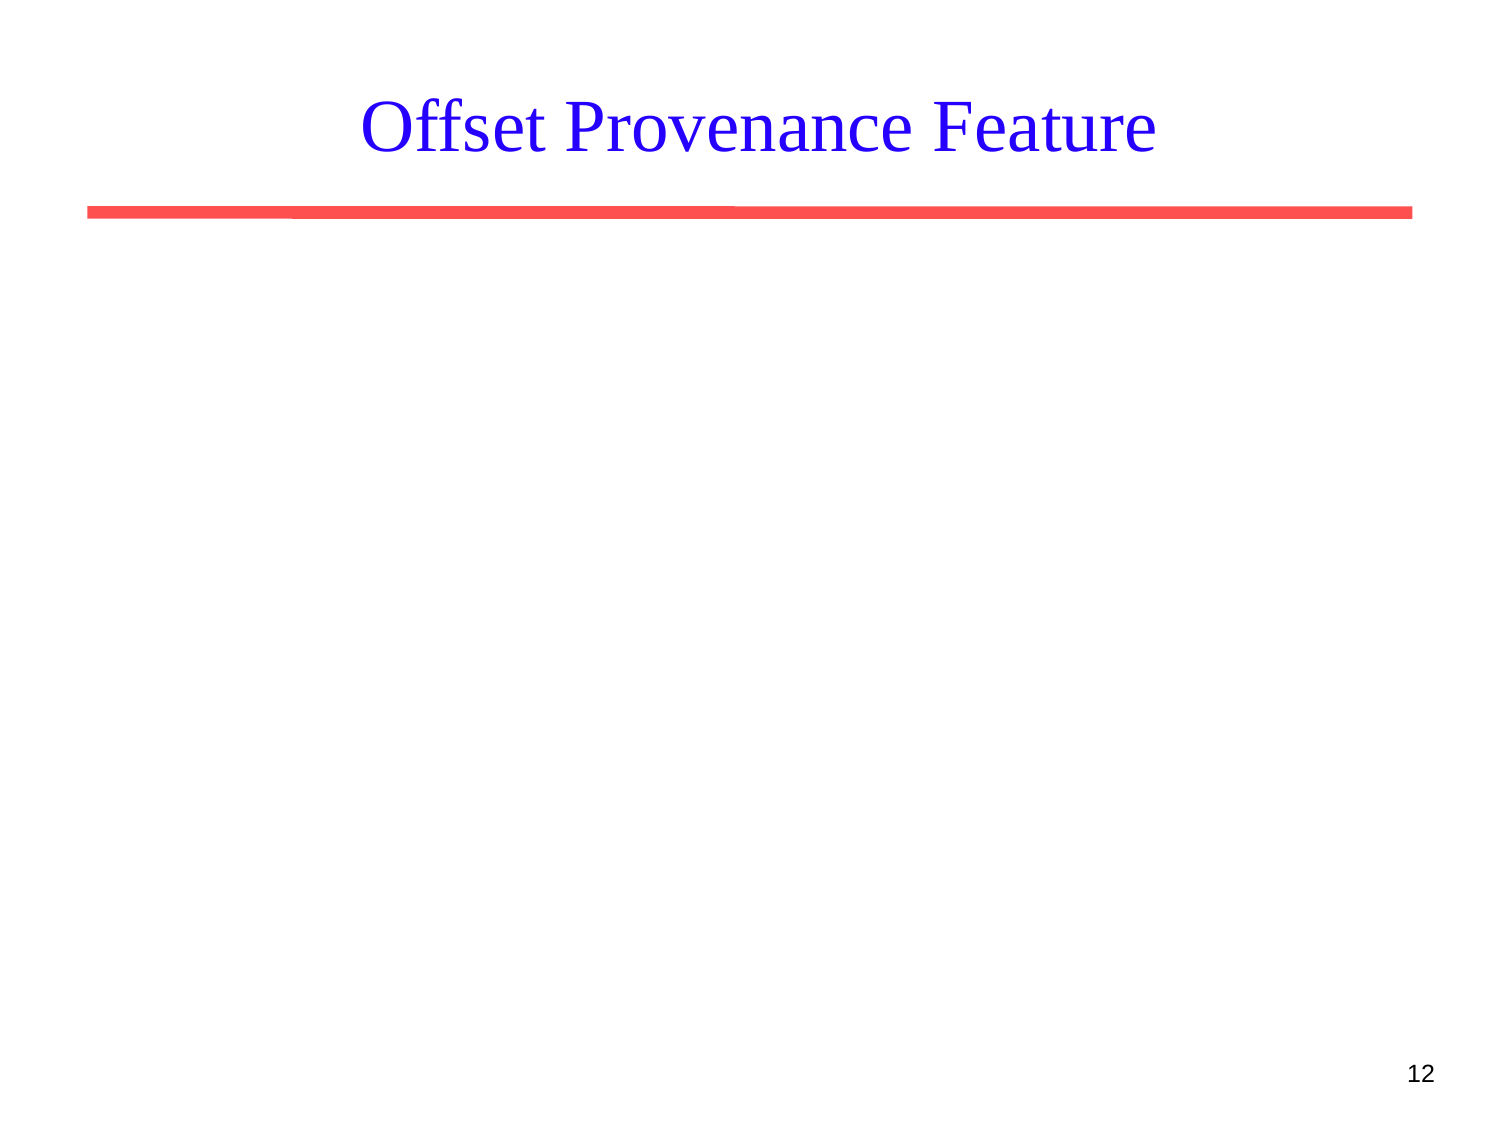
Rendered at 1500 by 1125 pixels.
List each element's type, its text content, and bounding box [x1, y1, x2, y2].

slide_number 12 [1137, 1049, 1451, 1125]
text_box Offset Provenance Feature [345, 69, 1174, 175]
